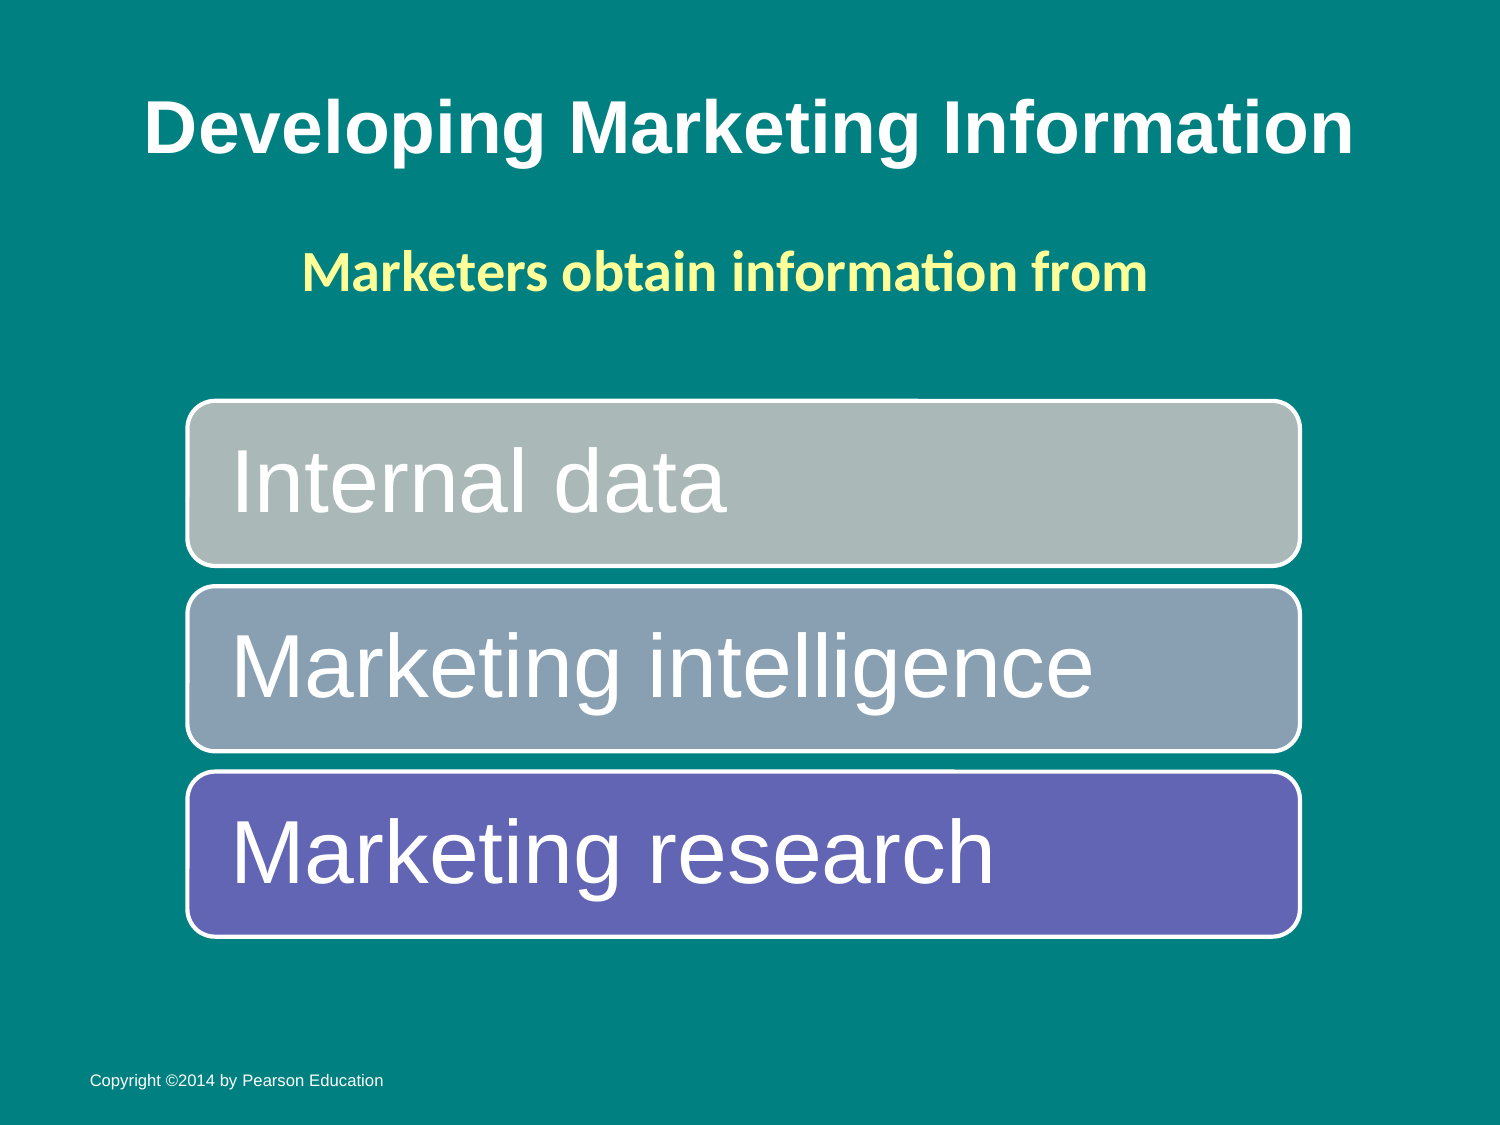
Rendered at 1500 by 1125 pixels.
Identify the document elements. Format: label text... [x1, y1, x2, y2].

text_box Copyright ©2014 by Pearson Education [74, 1062, 825, 1098]
list Marketers obtain information from [62, 237, 1388, 313]
title Developing Marketing Information [112, 37, 1388, 226]
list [187, 399, 1301, 938]
